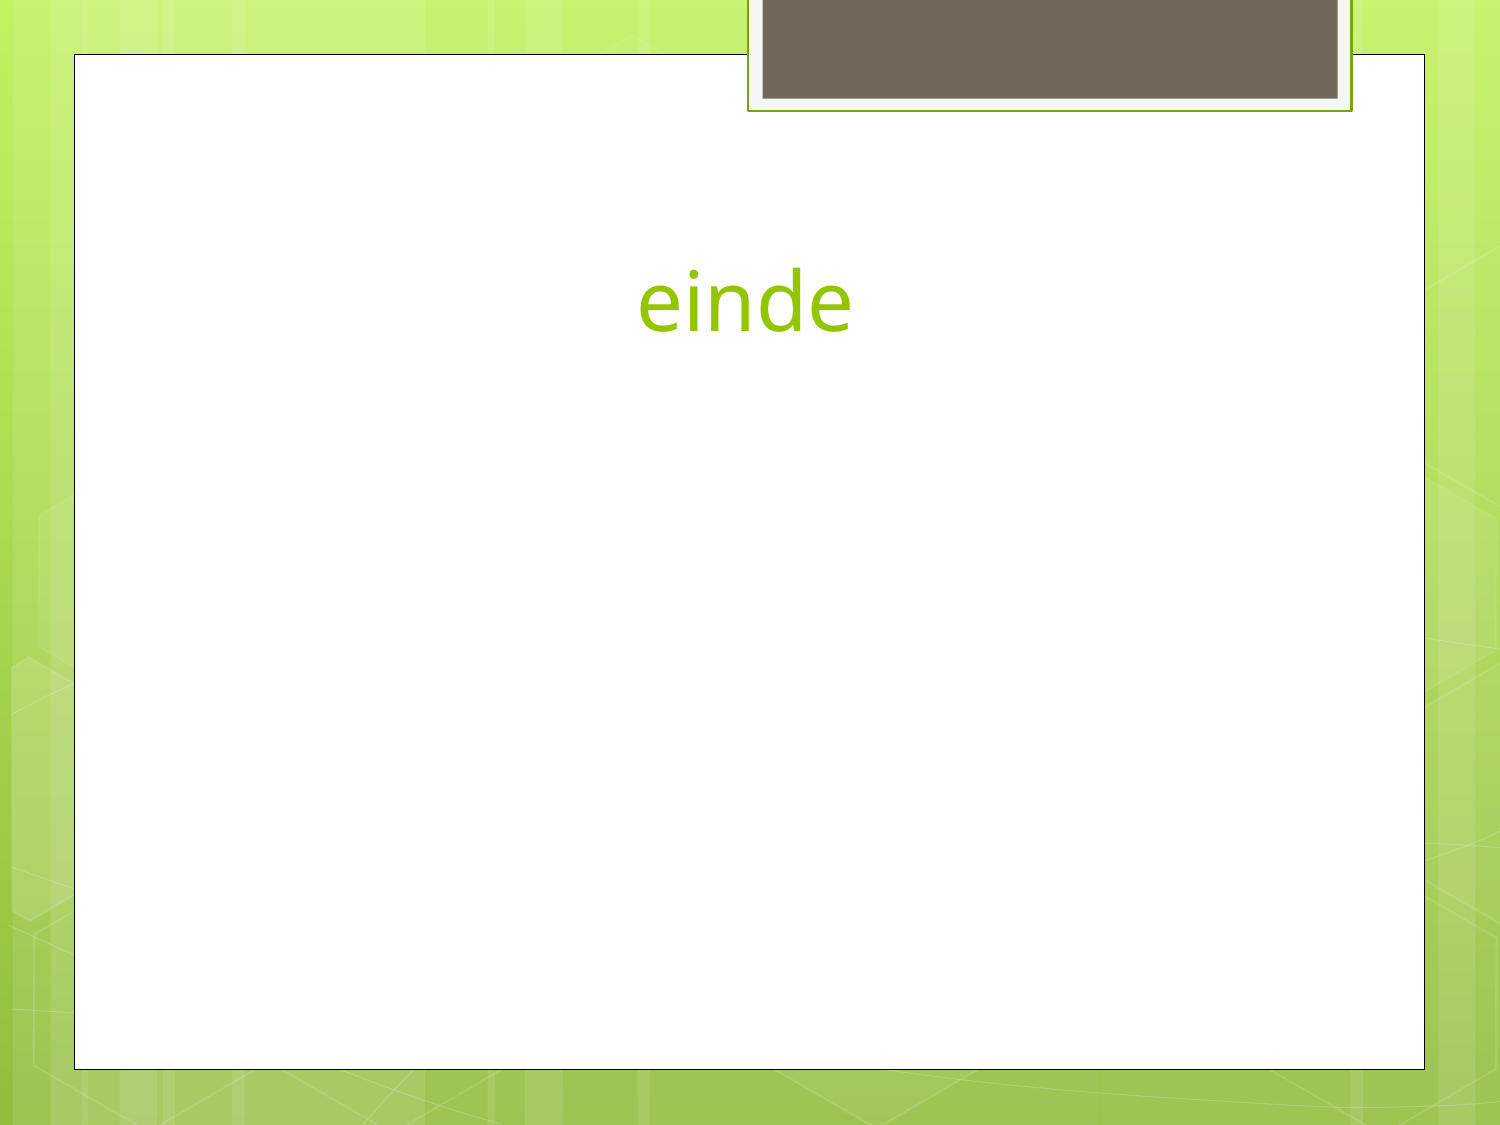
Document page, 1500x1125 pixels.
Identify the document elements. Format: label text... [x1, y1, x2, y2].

title einde [171, 168, 1324, 357]
